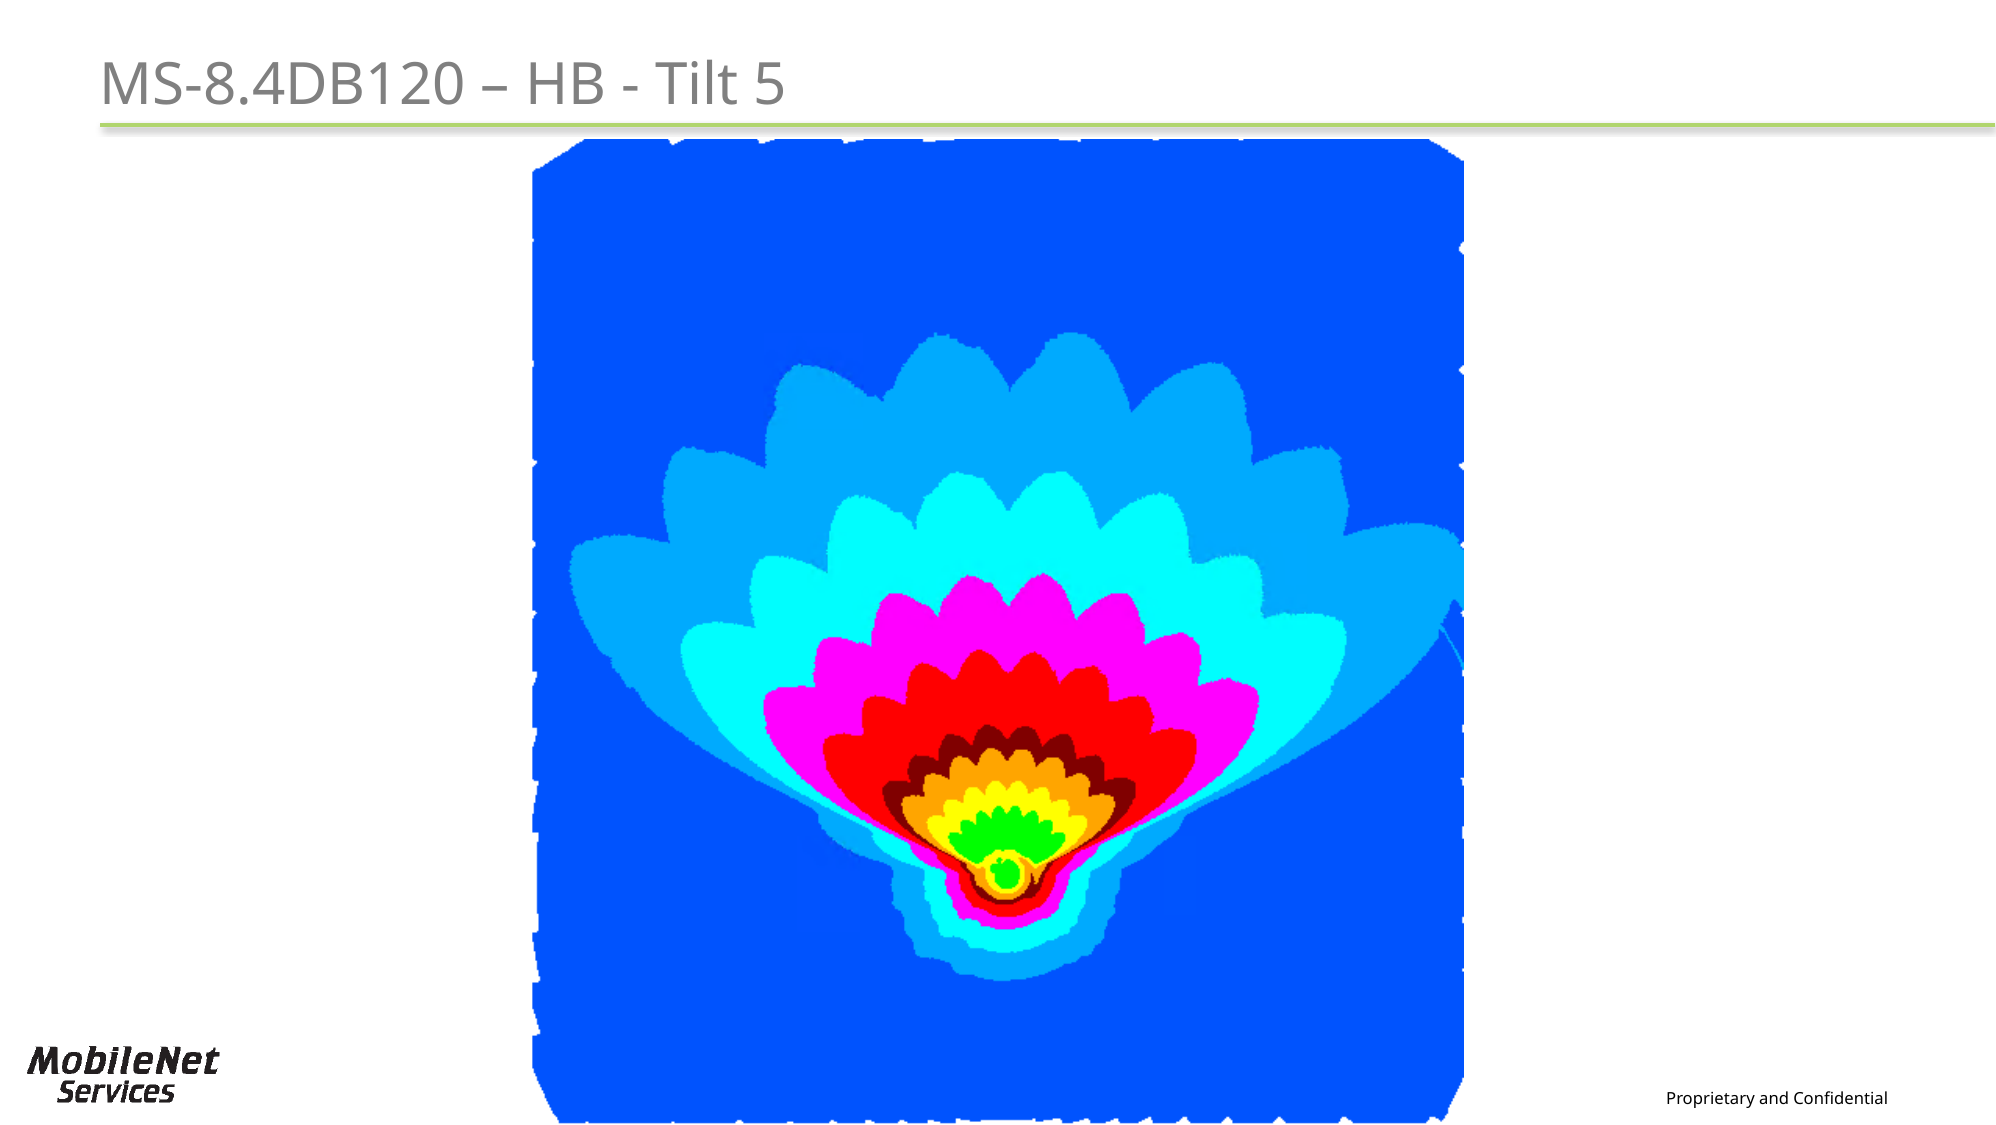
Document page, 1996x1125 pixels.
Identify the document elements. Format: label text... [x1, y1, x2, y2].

picture [682, 472, 1346, 952]
picture [530, 138, 1465, 1125]
picture [19, 1037, 226, 1113]
title MS-8.4DB120 – HB - Tilt 5 [85, 0, 1881, 175]
